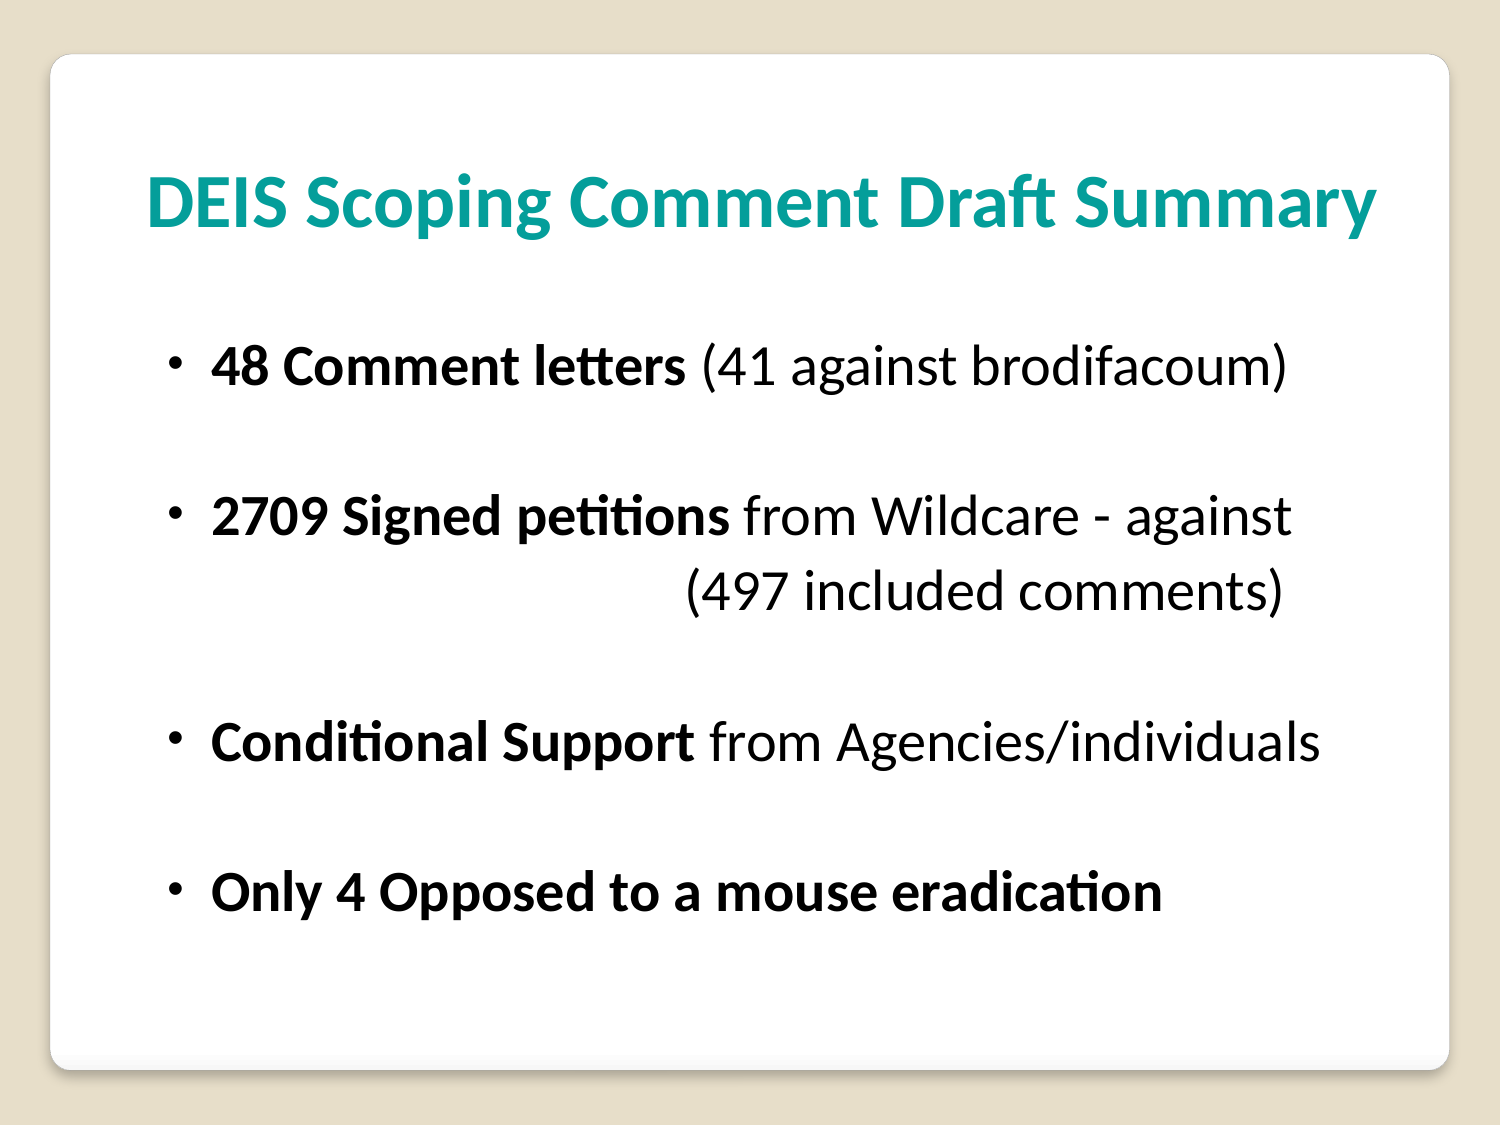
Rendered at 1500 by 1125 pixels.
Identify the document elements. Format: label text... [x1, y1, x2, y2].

list 48 Comment letters (41 against brodifacoum) 2709 Signed petitions from Wildcare - against (497 included comments) Conditional Support from Agencies/individuals Only 4 Opposed to a mouse eradication [137, 312, 1500, 1113]
title DEIS Scoping Comment Draft Summary [87, 62, 1438, 250]
